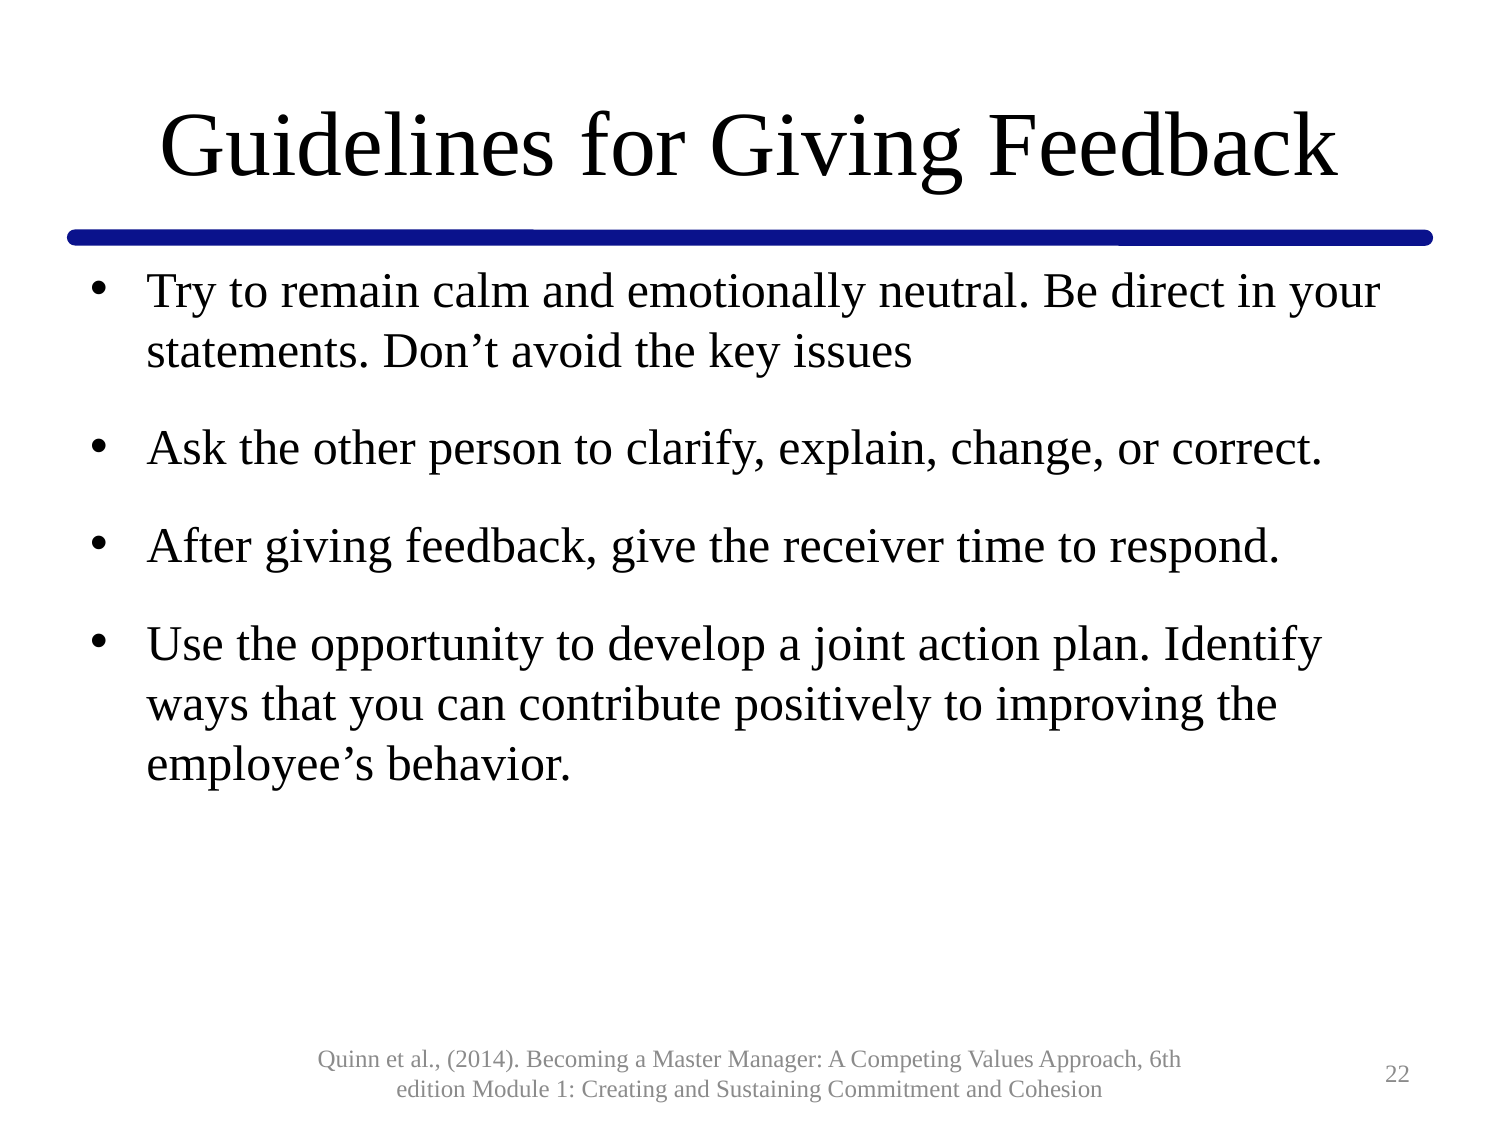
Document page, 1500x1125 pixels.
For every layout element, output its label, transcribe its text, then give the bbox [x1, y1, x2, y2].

slide_number 22 [1074, 1042, 1425, 1103]
footer Quinn et al., (2014). Becoming a Master Manager: A Competing Values Approach, 6th edition Module 1: Creating and Sustaining Commitment and Cohesion [275, 1042, 1074, 1103]
title Guidelines for Giving Feedback [75, 45, 1425, 233]
list Try to remain calm and emotionally neutral. Be direct in your statements. Don’t avoid the key issues Ask the other person to clarify, explain, change, or correct. After giving feedback, give the receiver time to respond. Use the opportunity to develop a joint action plan. Identify ways that you can contribute positively to improving the employee’s behavior. [75, 249, 1425, 1005]
